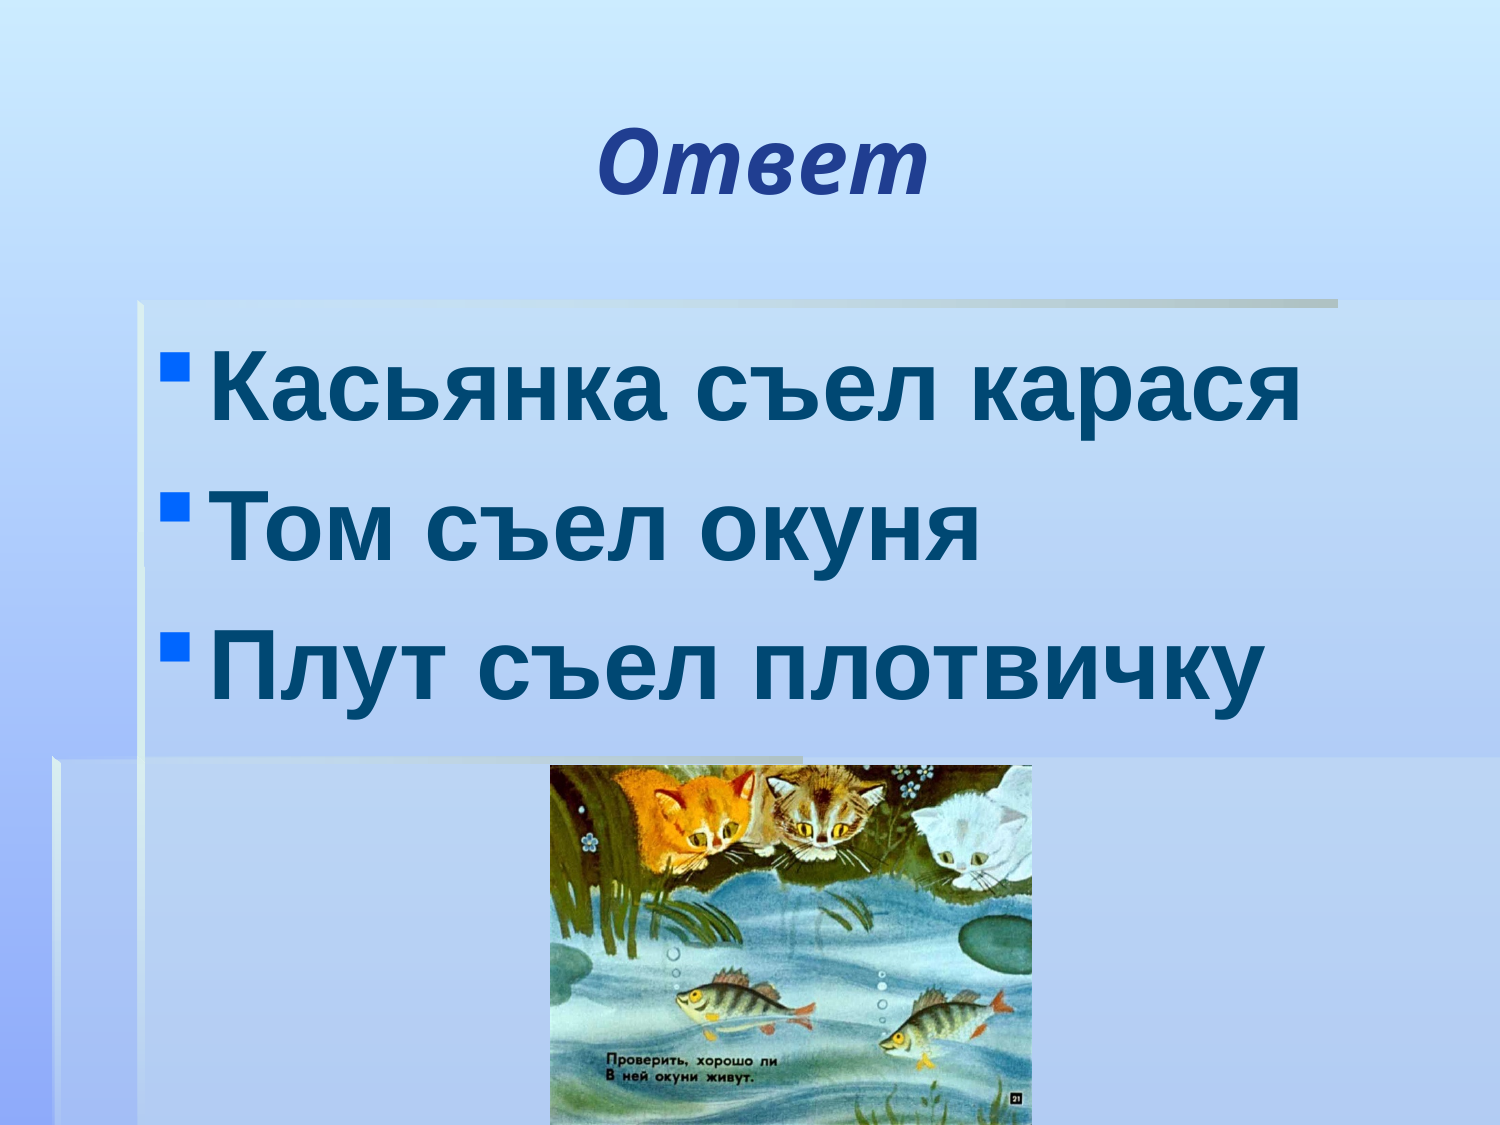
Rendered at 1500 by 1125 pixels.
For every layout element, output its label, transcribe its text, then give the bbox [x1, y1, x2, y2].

list Касьянка съел карася Том съел окуня Плут съел плотвичку [137, 312, 1452, 1001]
title Ответ [74, 39, 1451, 276]
picture [550, 765, 1032, 1125]
